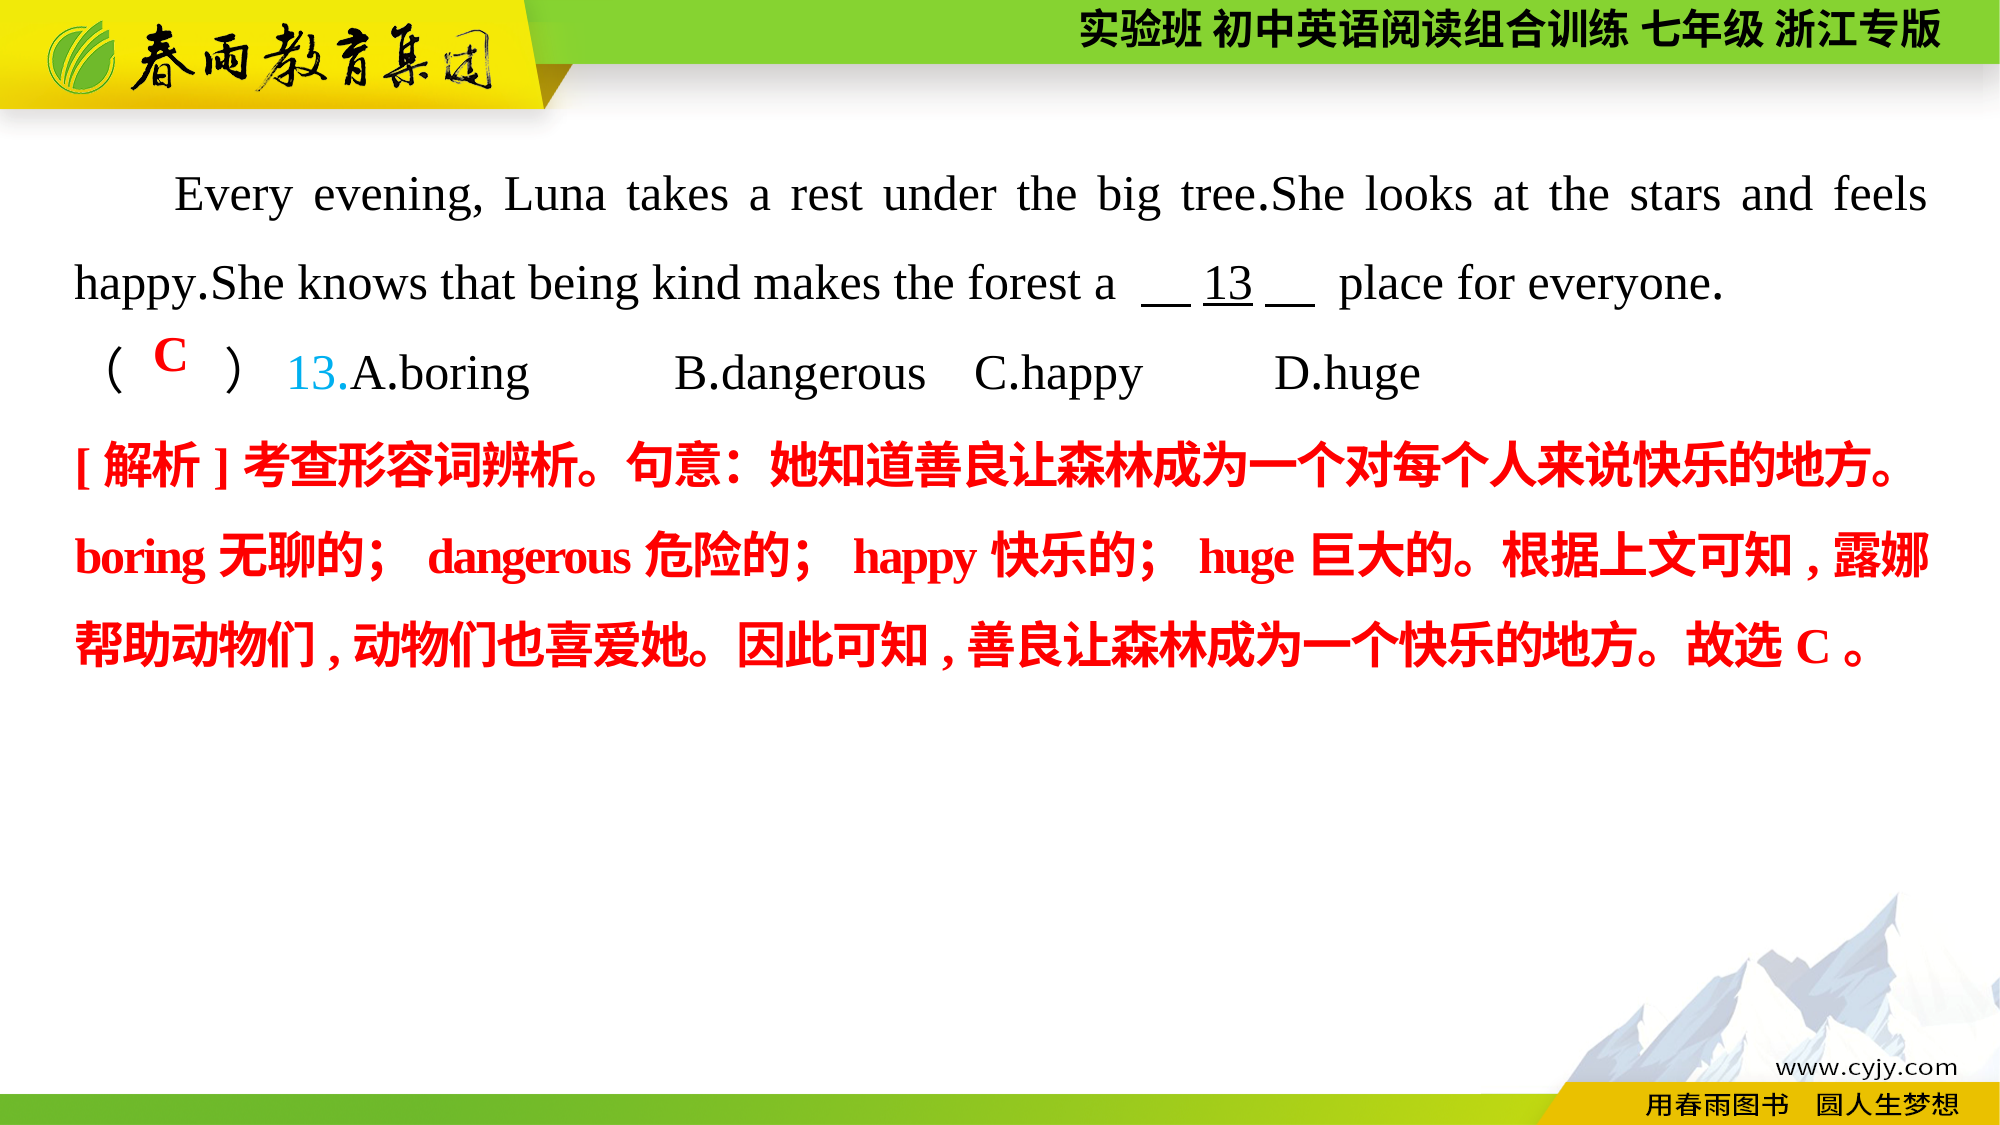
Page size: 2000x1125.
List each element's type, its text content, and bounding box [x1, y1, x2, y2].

picture [0, 0, 2000, 1125]
text_box C [138, 314, 204, 390]
list Every evening, Luna takes a rest under the big tree.She looks at the stars and feels happy.She knows that being kind makes the forest a 13 place for everyone. （ ）13.A.boring B.dangerous C.happy D.huge [59, 122, 1944, 396]
text_box [解析]考查形容词辨析。句意：她知道善良让森林成为一个对每个人来说快乐的地方。boring无聊的；dangerous危险的；happy快乐的；huge巨大的。根据上文可知,露娜帮助动物们,动物们也喜爱她。因此可知,善良让森林成为一个快乐的地方。故选C。 [59, 396, 1944, 682]
